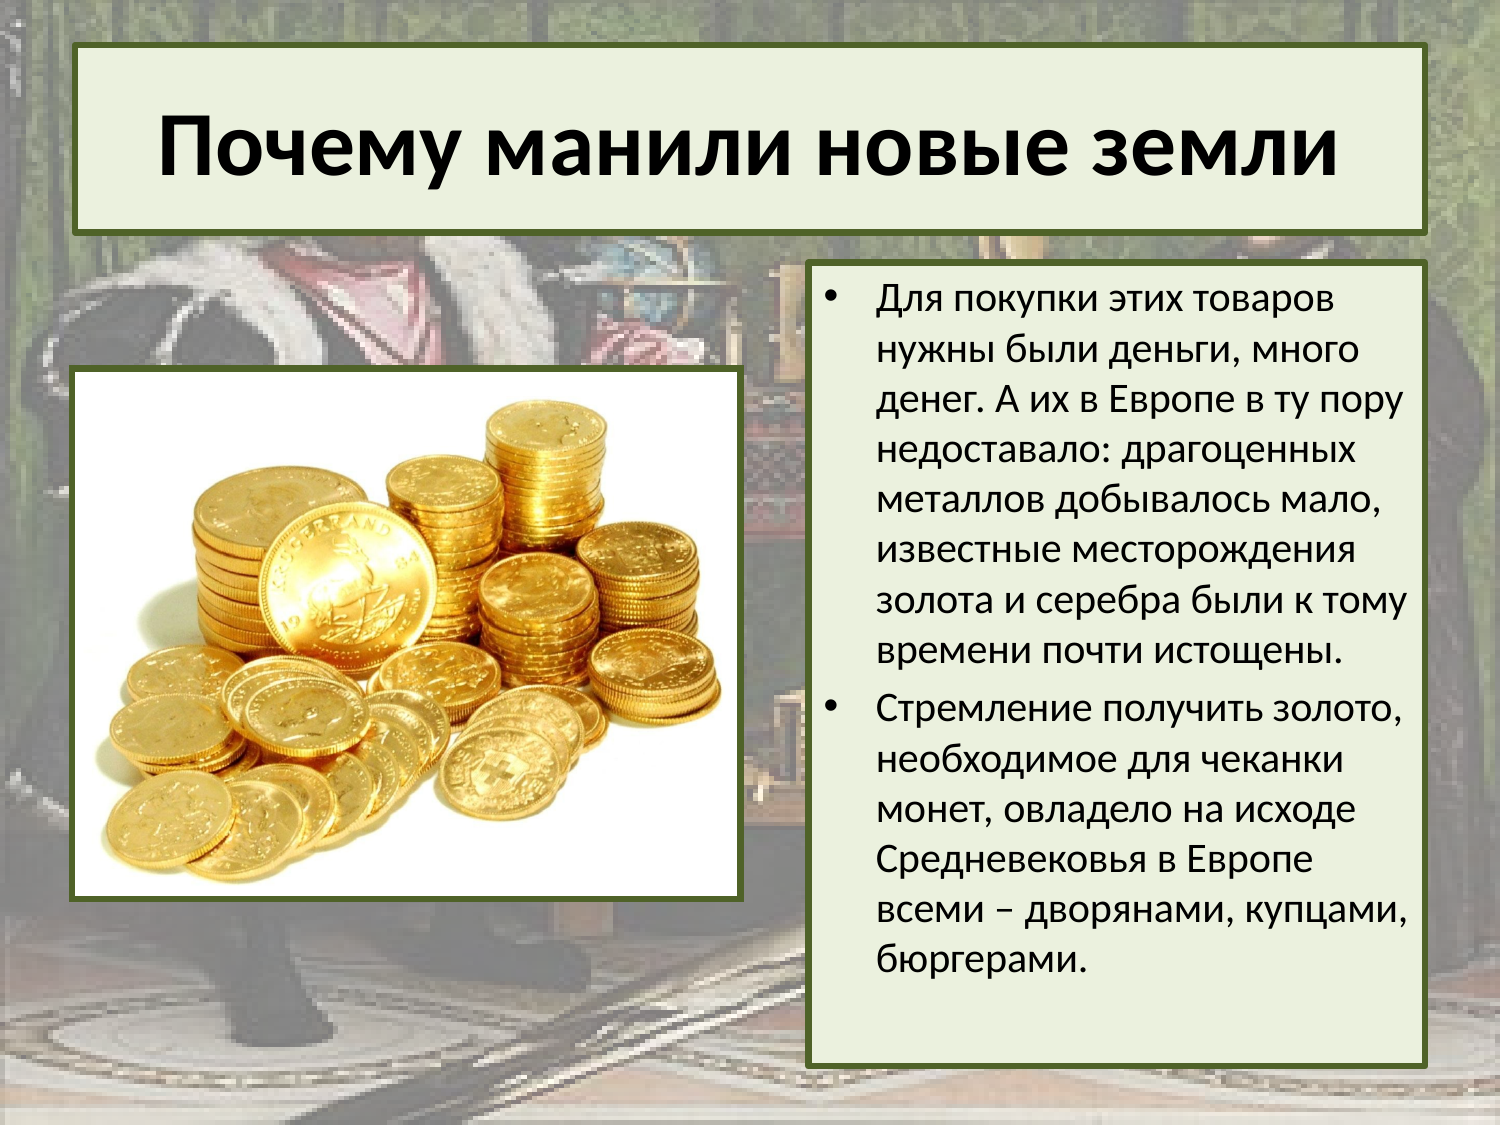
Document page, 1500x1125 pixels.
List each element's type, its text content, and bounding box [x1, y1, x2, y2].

list Для покупки этих товаров нужны были деньги, много денег. А их в Европе в ту пору недоставало: драгоценных металлов добывалось мало, известные месторождения золота и серебра были к тому времени почти истощены. Стремление получить золото, необходимое для чеканки монет, овладело на исходе Средневековья в Европе всеми – дворянами, купцами, бюргерами. [808, 262, 1425, 1067]
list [74, 371, 738, 897]
title Почему манили новые земли [75, 45, 1425, 233]
